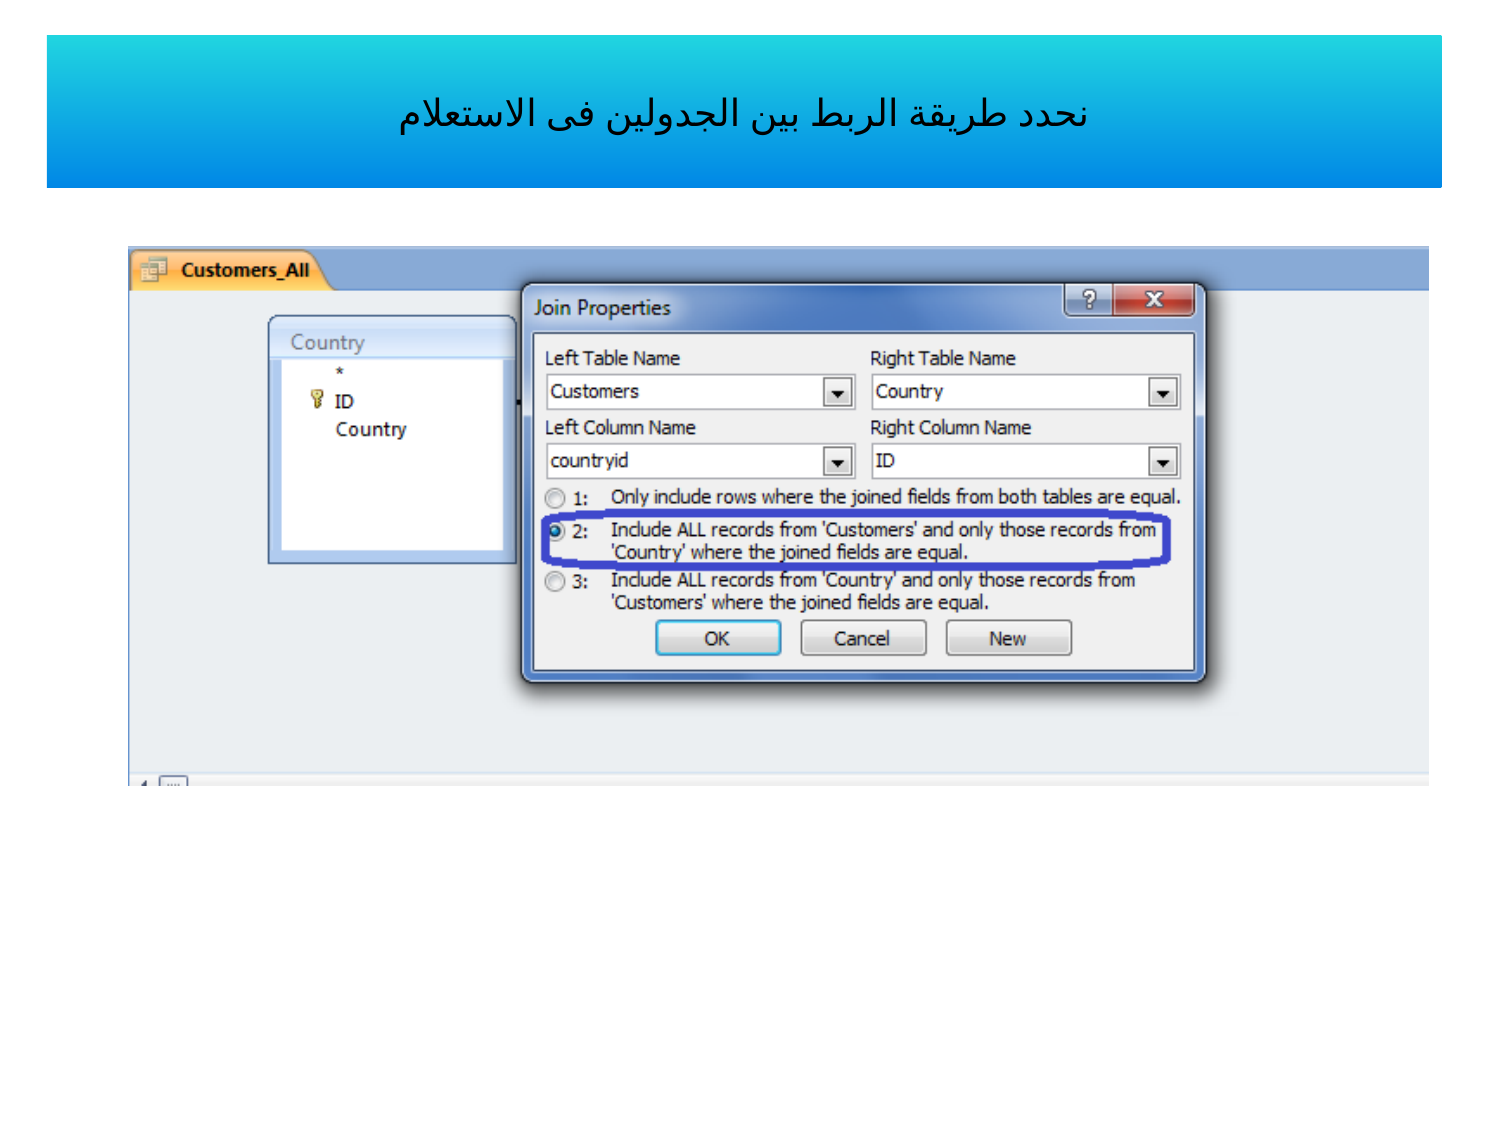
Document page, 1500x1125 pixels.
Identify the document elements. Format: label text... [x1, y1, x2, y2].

title نحدد طريقة الربط بين الجدولين فى الاستعلام [46, 35, 1442, 188]
picture [128, 245, 1429, 786]
